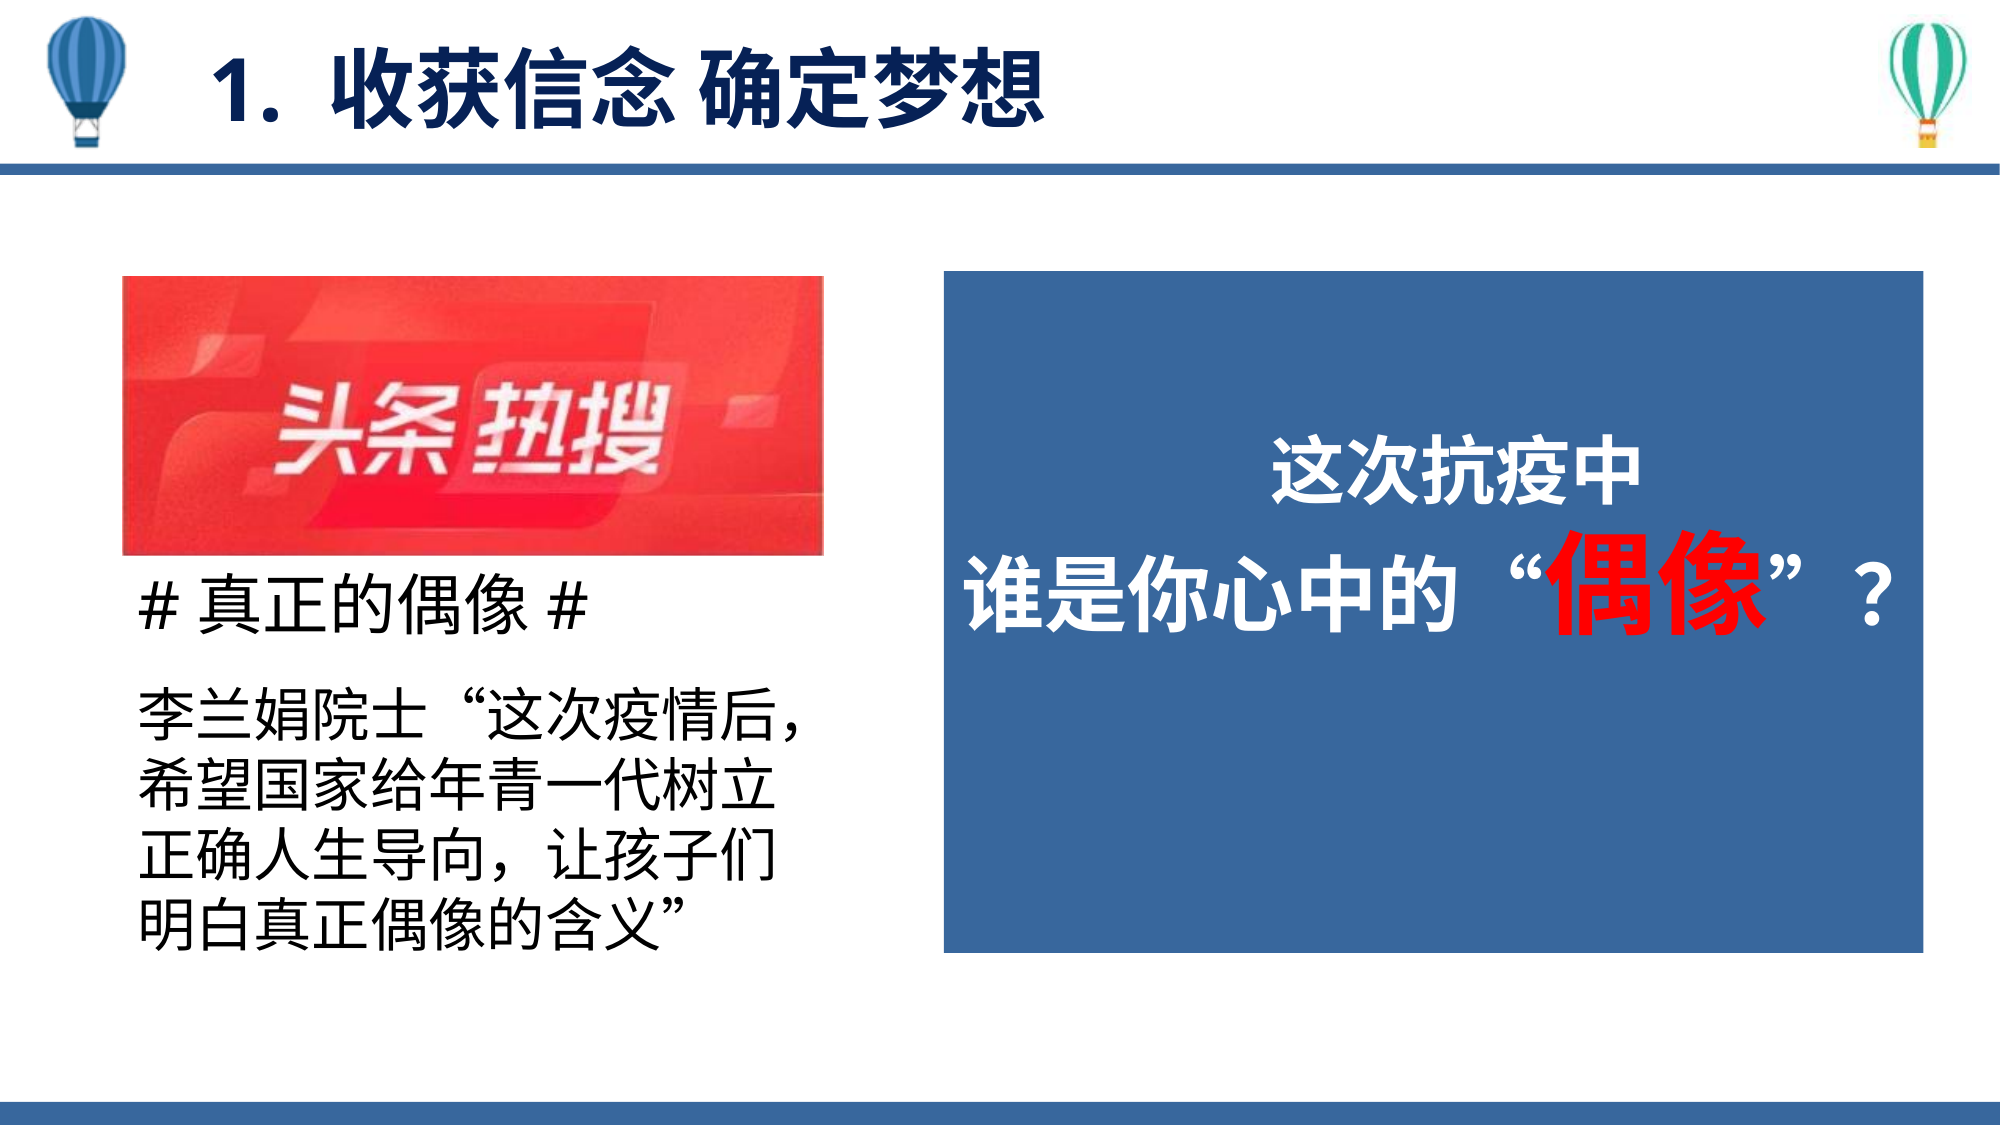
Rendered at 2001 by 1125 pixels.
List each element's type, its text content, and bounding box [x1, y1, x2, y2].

text_box [0, 163, 2000, 176]
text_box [122, 276, 824, 975]
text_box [917, 270, 1999, 953]
picture [34, 0, 160, 170]
text_box [0, 1101, 2000, 1125]
text_box 1. 收获信念 确定梦想 [194, 26, 1592, 146]
picture [1878, 14, 1972, 148]
